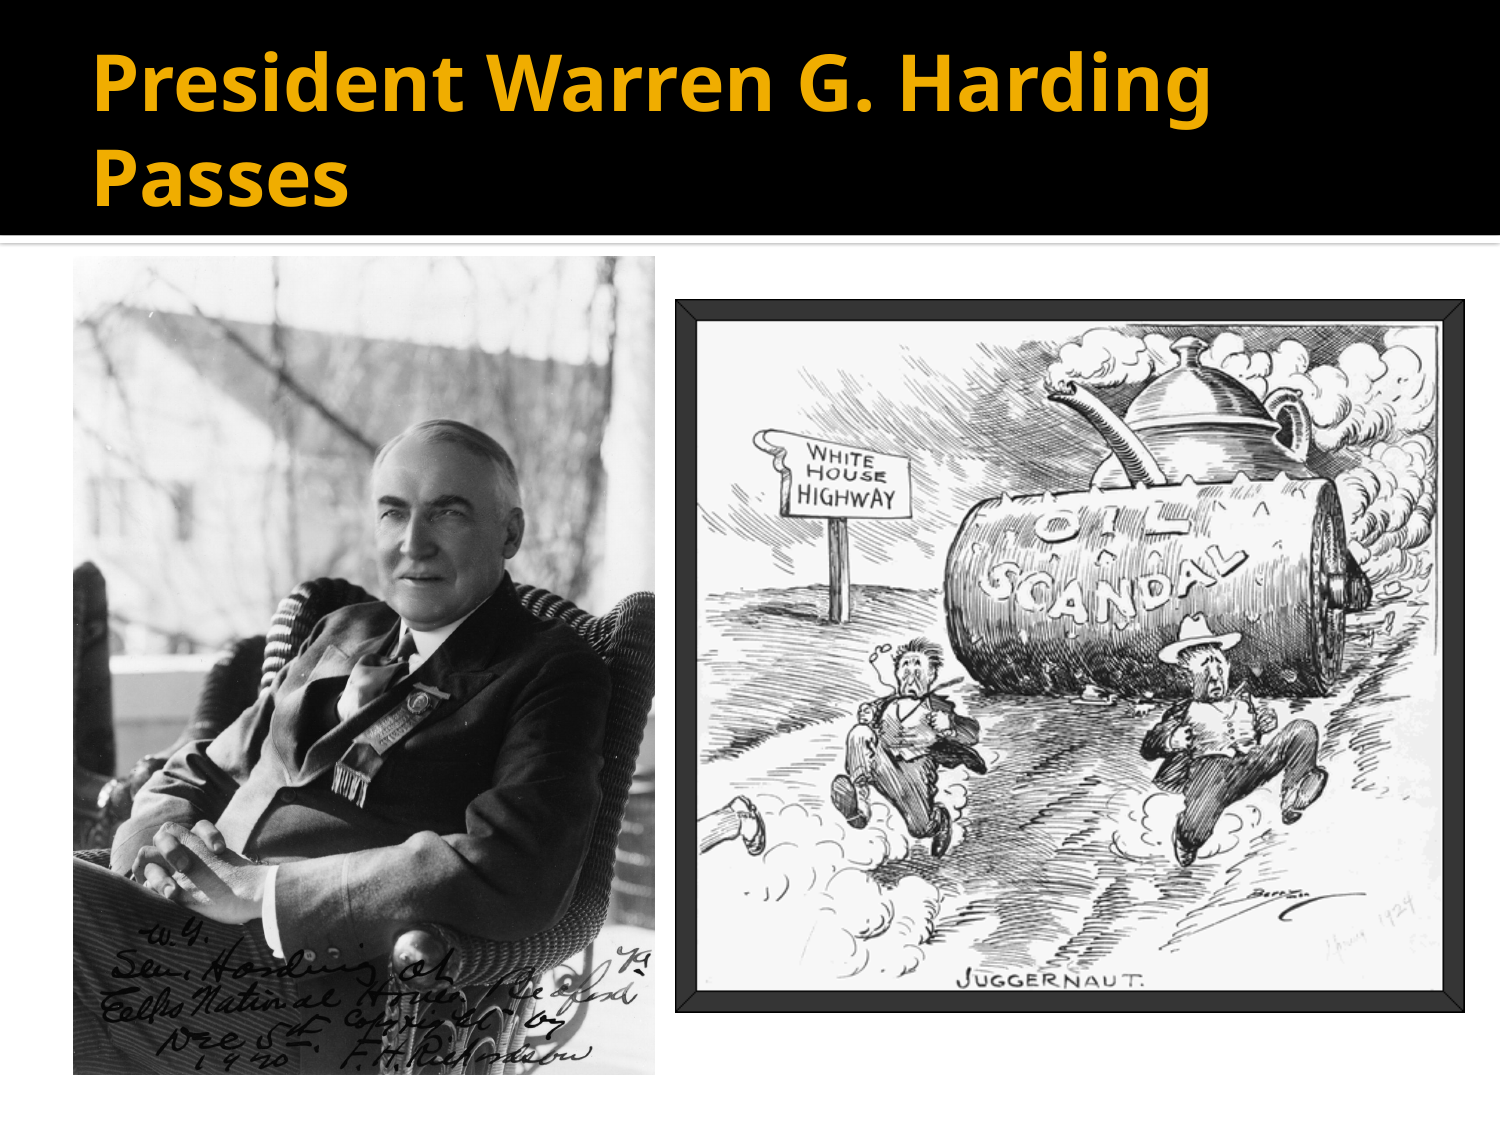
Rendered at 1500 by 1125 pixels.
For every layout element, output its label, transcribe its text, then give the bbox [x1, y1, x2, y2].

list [73, 256, 655, 1075]
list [674, 299, 1465, 1013]
title President Warren G. Harding Passes [75, 24, 1425, 231]
